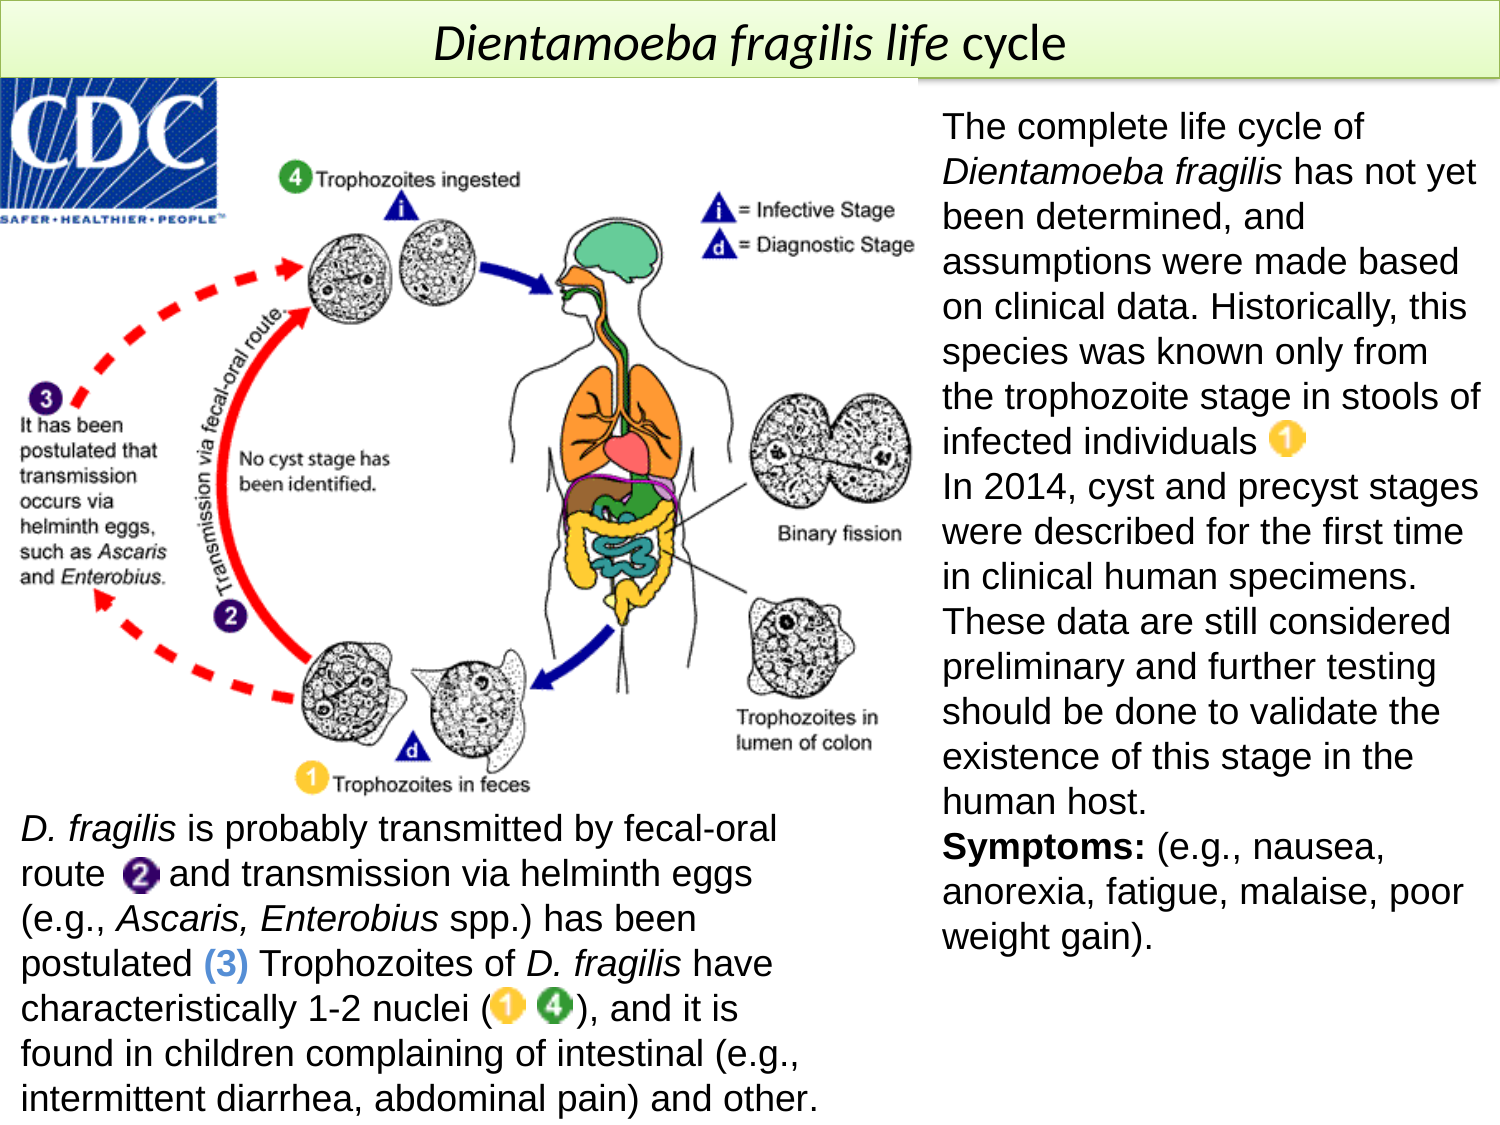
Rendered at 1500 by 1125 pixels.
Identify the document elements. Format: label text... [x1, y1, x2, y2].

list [0, 77, 918, 799]
picture [489, 987, 526, 1024]
text_box The complete life cycle of Dientamoeba fragilis has not yet been determined, and assumptions were made based on clinical data. Historically, this species was known only from the trophozoite stage in stools of infected individuals . In 2014, cyst and precyst stages were described for the first time in clinical human specimens. These data are still considered preliminary and further testing should be done to validate the existence of this stage in the human host. Symptoms: (e.g., nausea, anorexia, fatigue, malaise, poor weight gain). [927, 94, 1500, 965]
title Dientamoeba fragilis life cycle [0, 0, 1500, 79]
picture [123, 857, 160, 894]
text_box D. fragilis is probably transmitted by fecal-oral route and transmission via helminth eggs (e.g., Ascaris, Enterobius spp.) has been postulated (3) Trophozoites of D. fragilis have characteristically 1-2 nuclei ( ), and it is found in children complaining of intestinal (e.g., intermittent diarrhea, abdominal pain) and other. [5, 808, 845, 1125]
picture [1269, 420, 1306, 457]
picture [537, 987, 573, 1024]
